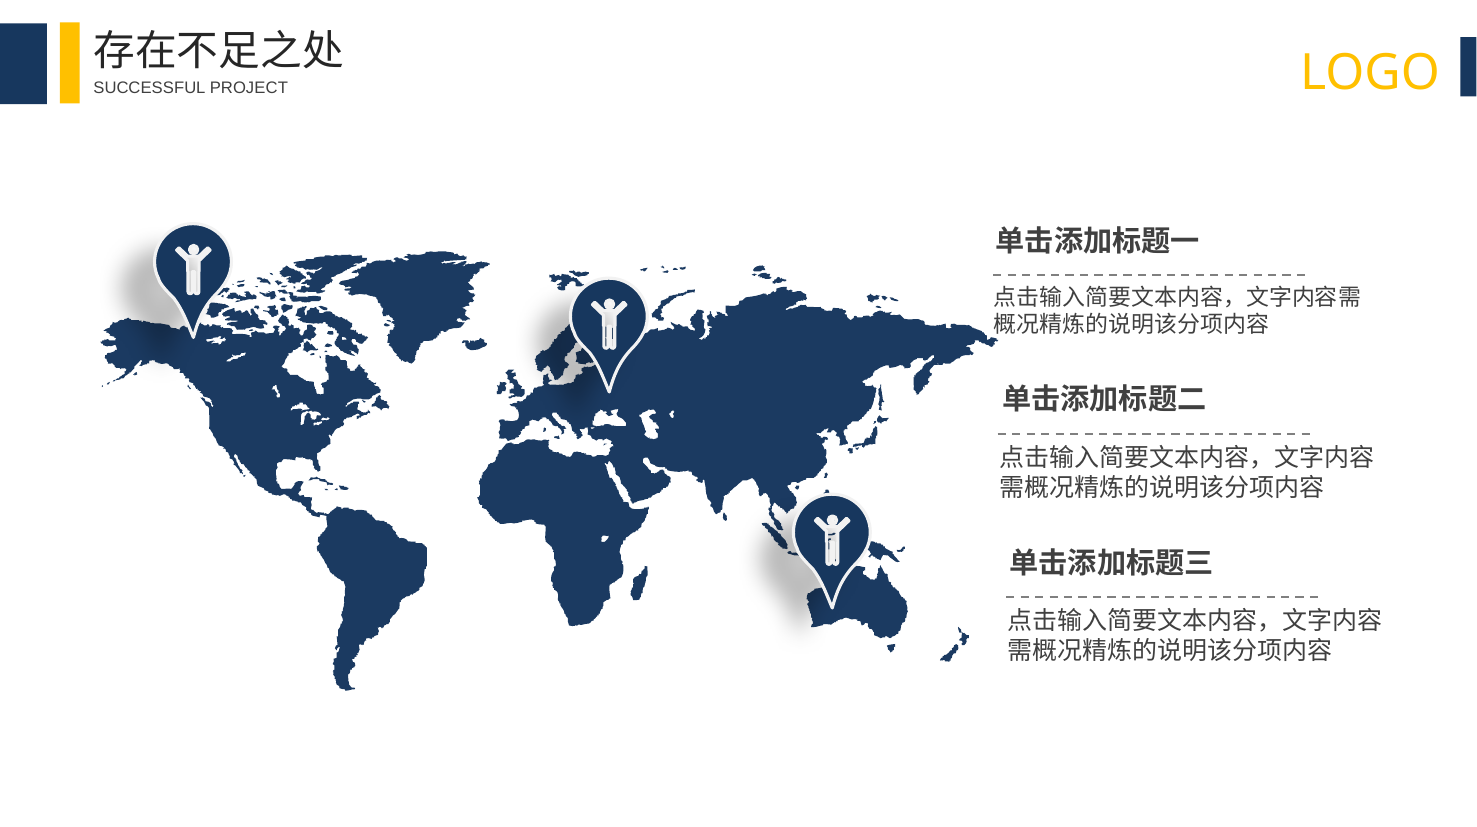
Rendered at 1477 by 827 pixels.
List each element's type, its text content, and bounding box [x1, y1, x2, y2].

text_box [0, 21, 49, 106]
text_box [99, 250, 999, 692]
text_box 单击添加标题一 [984, 216, 1212, 263]
text_box [154, 221, 232, 249]
text_box 单击添加标题二 [1002, 375, 1218, 422]
text_box 存在不足之处 [93, 23, 359, 74]
text_box LOGO [1289, 33, 1477, 105]
text_box 点击输入简要文本内容，文字内容需概况精炼的说明该分项内容 [1002, 598, 1402, 670]
text_box SUCCESSFUL PROJECT [93, 76, 359, 97]
text_box [1458, 35, 1477, 99]
text_box [58, 20, 82, 105]
text_box 单击添加标题三 [1002, 538, 1226, 585]
text_box 点击输入简要文本内容，文字内容需概况精炼的说明该分项内容 [1002, 435, 1390, 507]
text_box 点击输入简要文本内容，文字内容需概况精炼的说明该分项内容 [1002, 277, 1387, 343]
